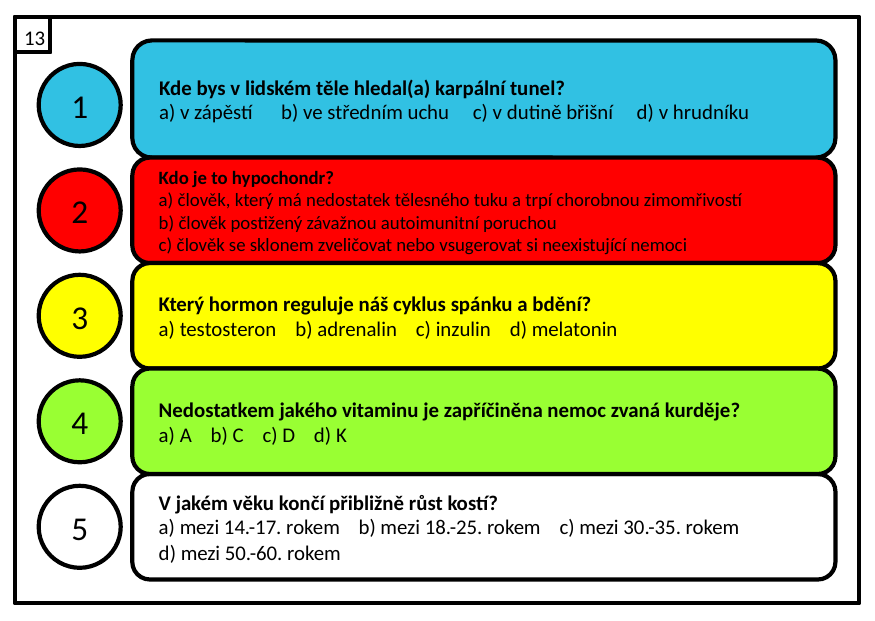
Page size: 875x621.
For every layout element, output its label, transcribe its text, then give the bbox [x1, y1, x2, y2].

text_box V jakém věku končí přibližně růst kostí? a) mezi 14.-17. rokem b) mezi 18.-25. rokem c) mezi 30.-35. rokem d) mezi 50.-60. rokem [130, 474, 838, 582]
text_box 3 [36, 272, 123, 359]
text_box 5 [36, 483, 123, 570]
text_box Který hormon reguluje náš cyklus spánku a bdění? a) testosteron b) adrenalin c) inzulin d) melatonin [130, 260, 838, 368]
text_box Kdo je to hypochondr? a) člověk, který má nedostatek tělesného tuku a trpí chorobnou zimomřivostí b) člověk postižený závažnou autoimunitní poruchou c) člověk se sklonem zveličovat nebo vsugerovat si neexistující nemoci [130, 155, 838, 263]
text_box Kde bys v lidském těle hledal(a) karpální tunel? a) v zápěstí b) ve středním uchu c) v dutině břišní d) v hrudníku [130, 38, 838, 157]
text_box 13 [0, 17, 63, 57]
text_box Nedostatkem jakého vitaminu je zapříčiněna nemoc zvaná kurděje? a) A b) C c) D d) K [130, 366, 838, 477]
text_box 4 [36, 378, 123, 465]
text_box [13, 15, 861, 605]
text_box 1 [36, 61, 123, 149]
text_box 2 [36, 167, 123, 254]
